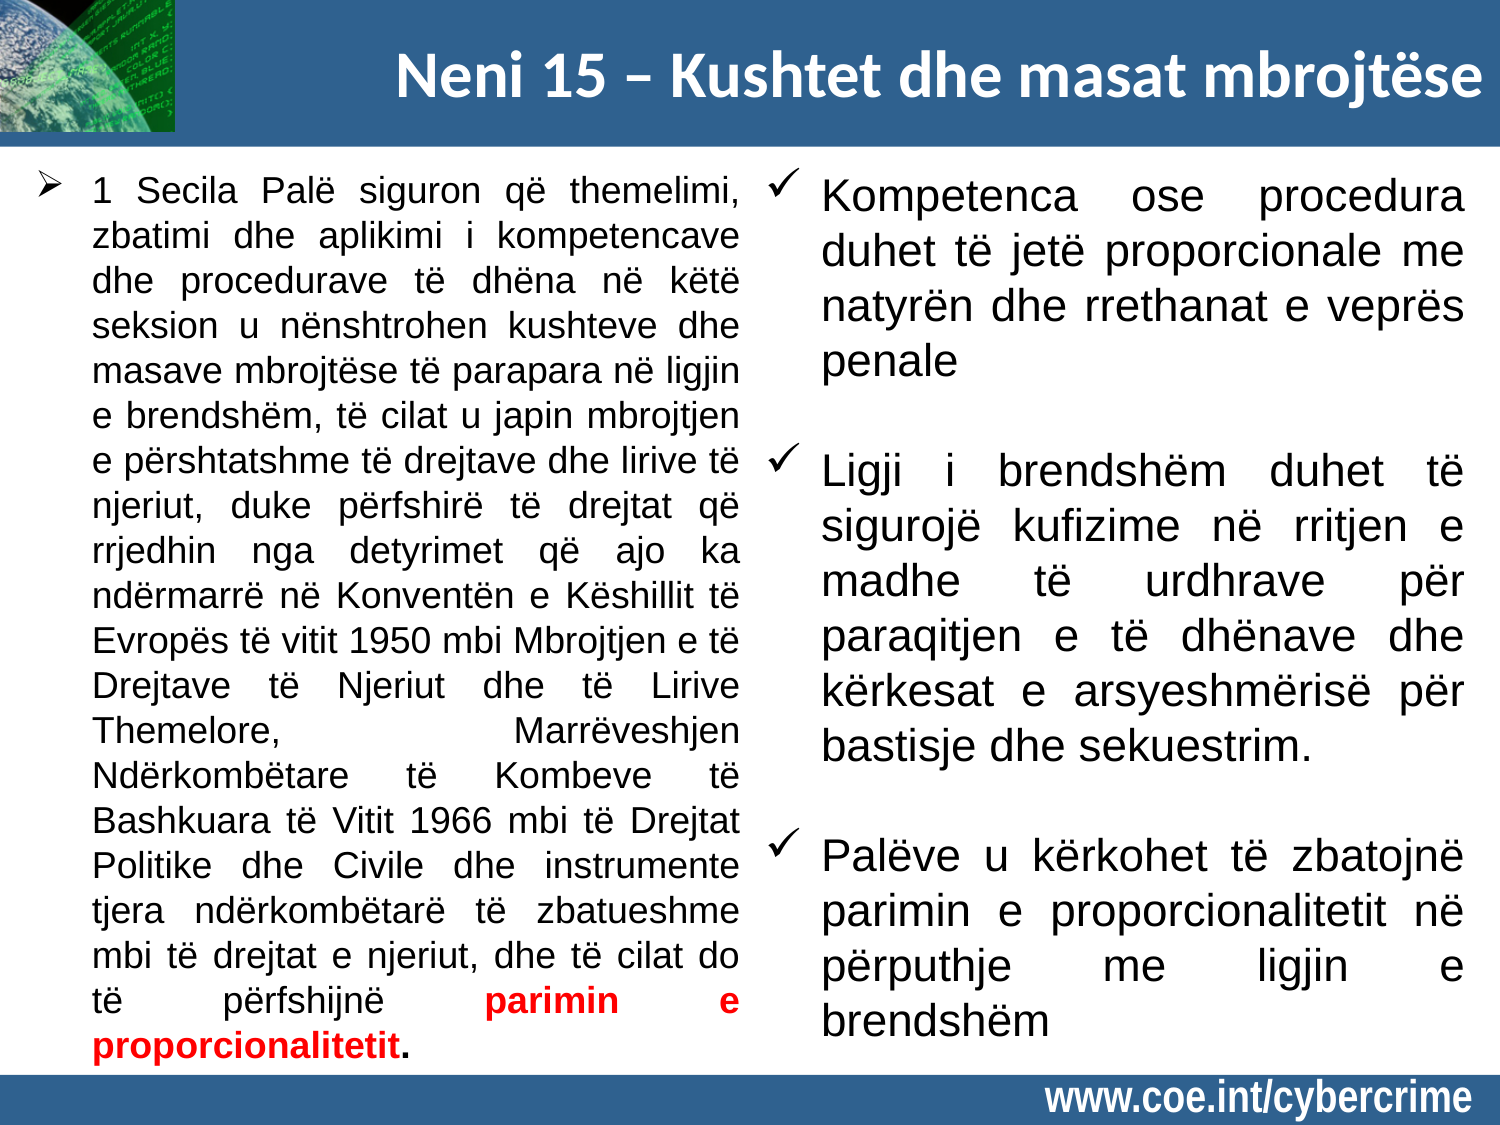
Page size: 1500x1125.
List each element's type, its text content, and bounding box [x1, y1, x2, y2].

text_box www.coe.int/cybercrime [1030, 1059, 1500, 1125]
text_box Neni 15 – Kushtet dhe masat mbrojtëse [0, 0, 1500, 149]
text_box Kompetenca ose procedura duhet të jetë proporcionale me natyrën dhe rrethanat e veprës penale Ligji i brendshëm duhet të sigurojë kufizime në rritjen e madhe të urdhrave për paraqitjen e të dhënave dhe kërkesat e arsyeshmërisë për bastisje dhe sekuestrim. Palëve u kërkohet të zbatojnë parimin e proporcionalitetit në përputhje me ligjin e brendshëm [749, 158, 1480, 1053]
text_box [0, 1073, 1030, 1125]
text_box 1 Secila Palë siguron që themelimi, zbatimi dhe aplikimi i kompetencave dhe procedurave të dhëna në këtë seksion u nënshtrohen kushteve dhe masave mbrojtëse të parapara në ligjin e brendshëm, të cilat u japin mbrojtjen e përshtatshme të drejtave dhe lirive të njeriut, duke përfshirë të drejtat që rrjedhin nga detyrimet që ajo ka ndërmarrë në Konventën e Këshillit të Evropës të vitit 1950 mbi Mbrojtjen e të Drejtave të Njeriut dhe të Lirive Themelore, Marrëveshjen Ndërkombëtare të Kombeve të Bashkuara të Vitit 1966 mbi të Drejtat Politike dhe Civile dhe instrumente tjera ndërkombëtarë të zbatueshme mbi të drejtat e njeriut, dhe të cilat do të përfshijnë parimin e proporcionalitetit. [20, 158, 755, 1073]
picture [0, 0, 175, 132]
